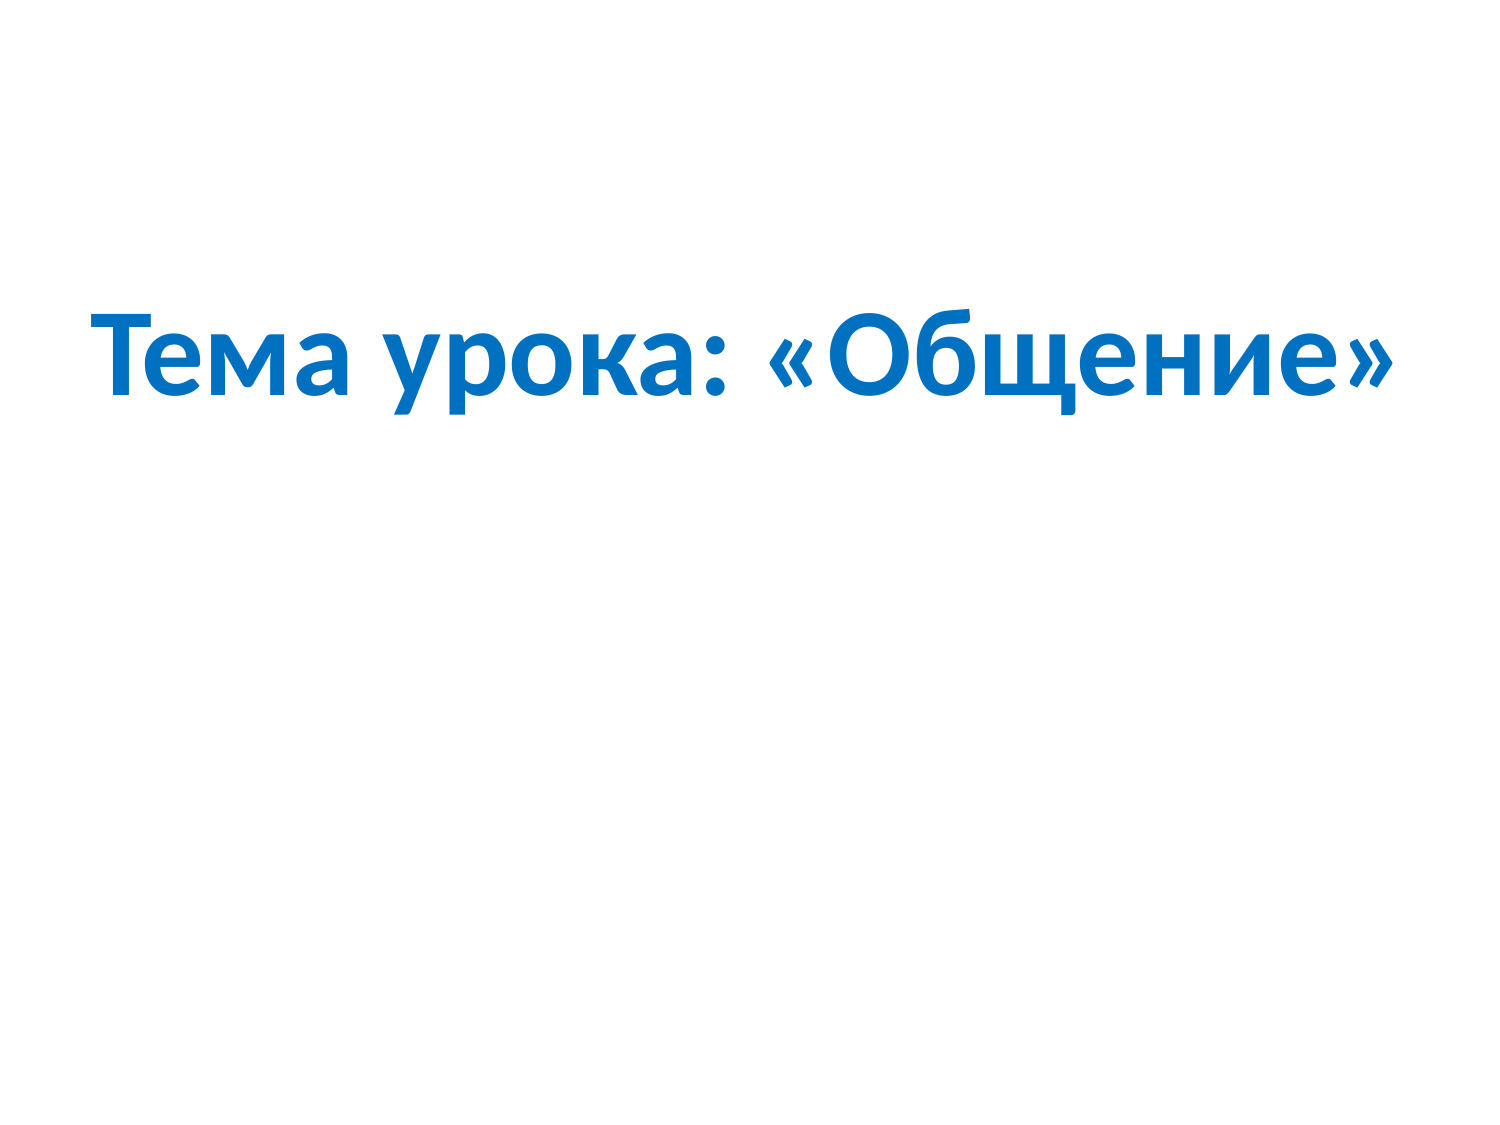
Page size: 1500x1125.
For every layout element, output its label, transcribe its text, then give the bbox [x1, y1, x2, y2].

list Тема урока: «Общение» [75, 262, 1425, 551]
